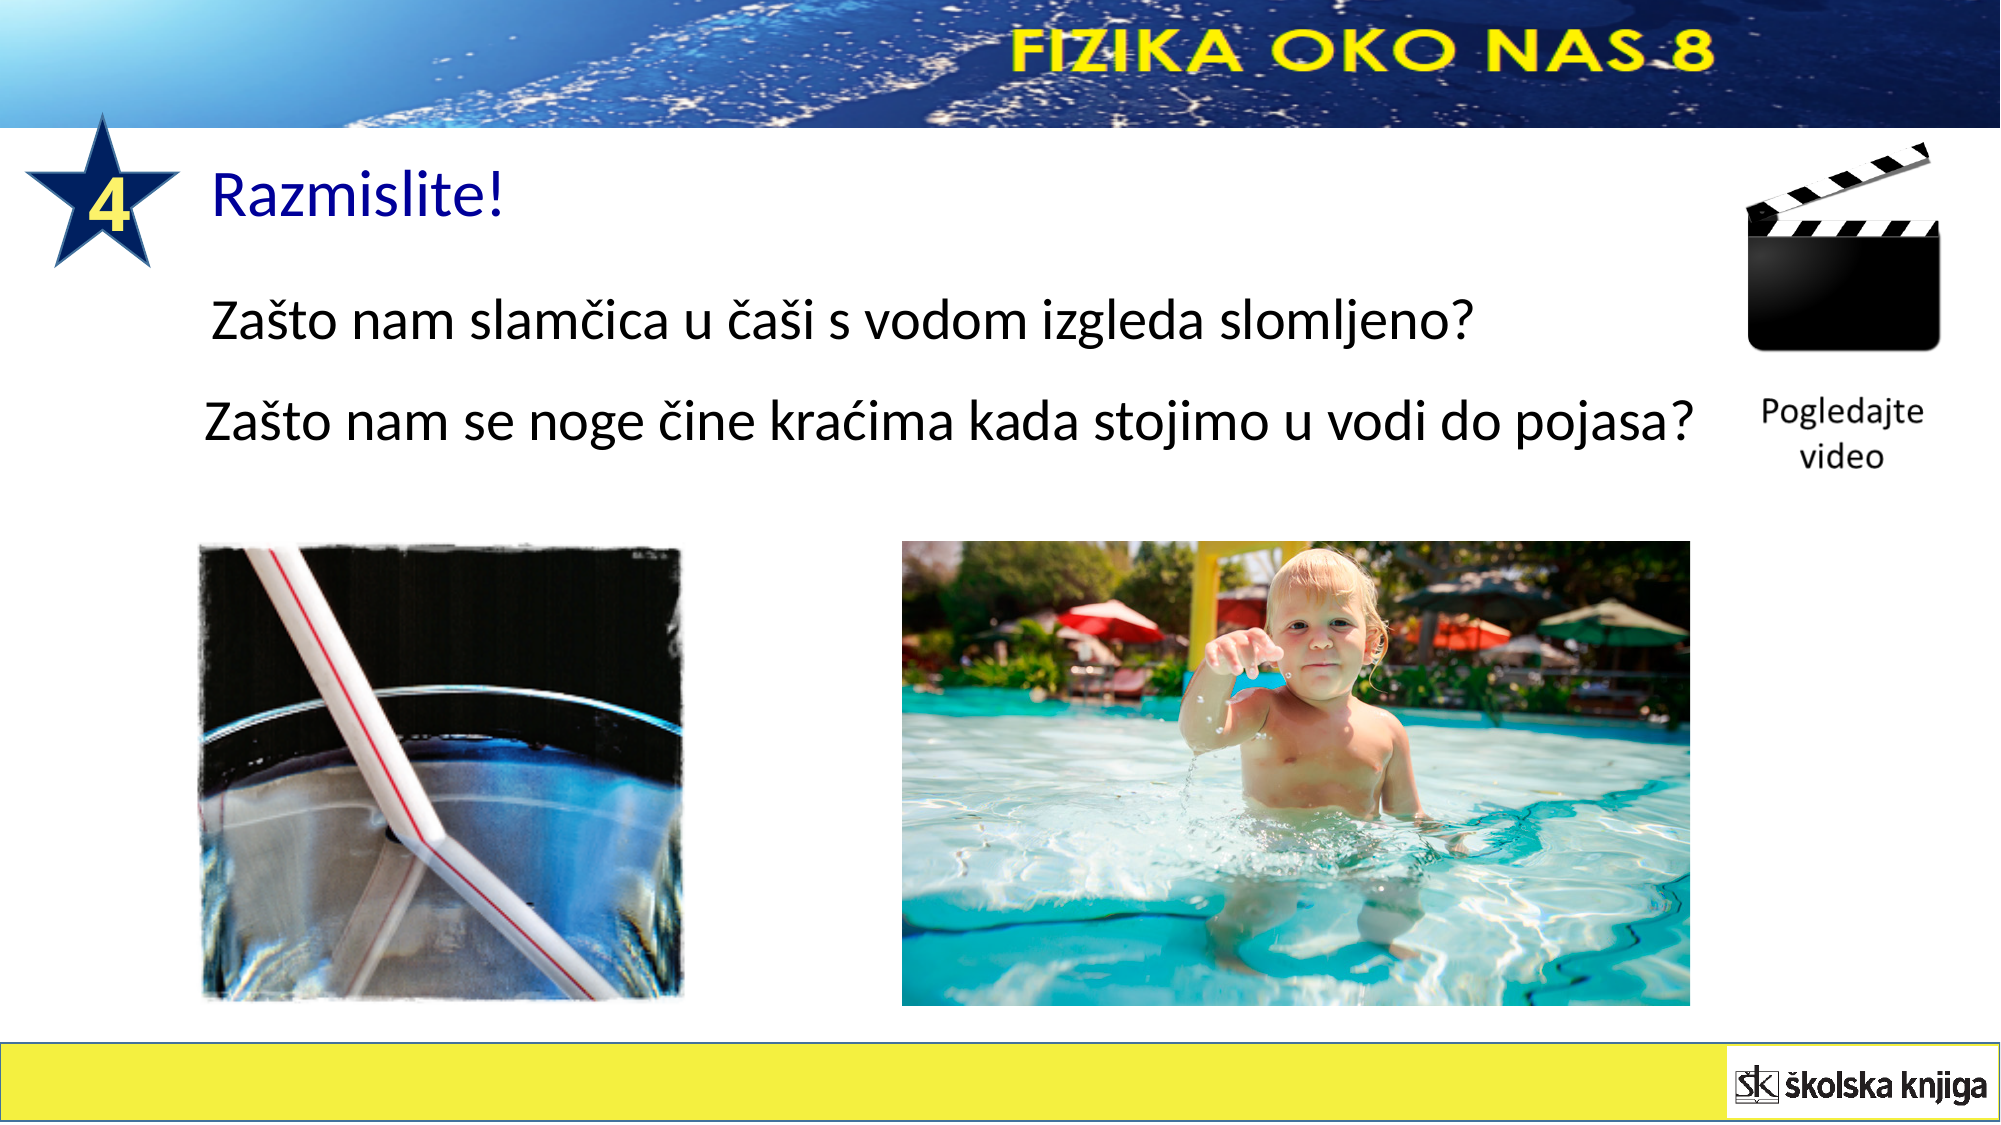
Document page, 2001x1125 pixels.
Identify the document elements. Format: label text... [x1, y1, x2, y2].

text_box Zašto nam slamčica u čaši s vodom izgleda slomljeno? [196, 238, 1509, 359]
picture [196, 541, 687, 1006]
text_box Razmislite! [196, 142, 681, 238]
picture [1744, 142, 1942, 353]
text_box Zašto nam se noge čine kraćima kada stojimo u vodi do pojasa? [190, 375, 1729, 460]
picture [902, 933, 920, 938]
picture [1727, 1046, 1998, 1118]
picture [0, 0, 2000, 128]
picture [902, 541, 1691, 1006]
picture [1729, 374, 1956, 502]
text_box 4 [24, 111, 181, 269]
